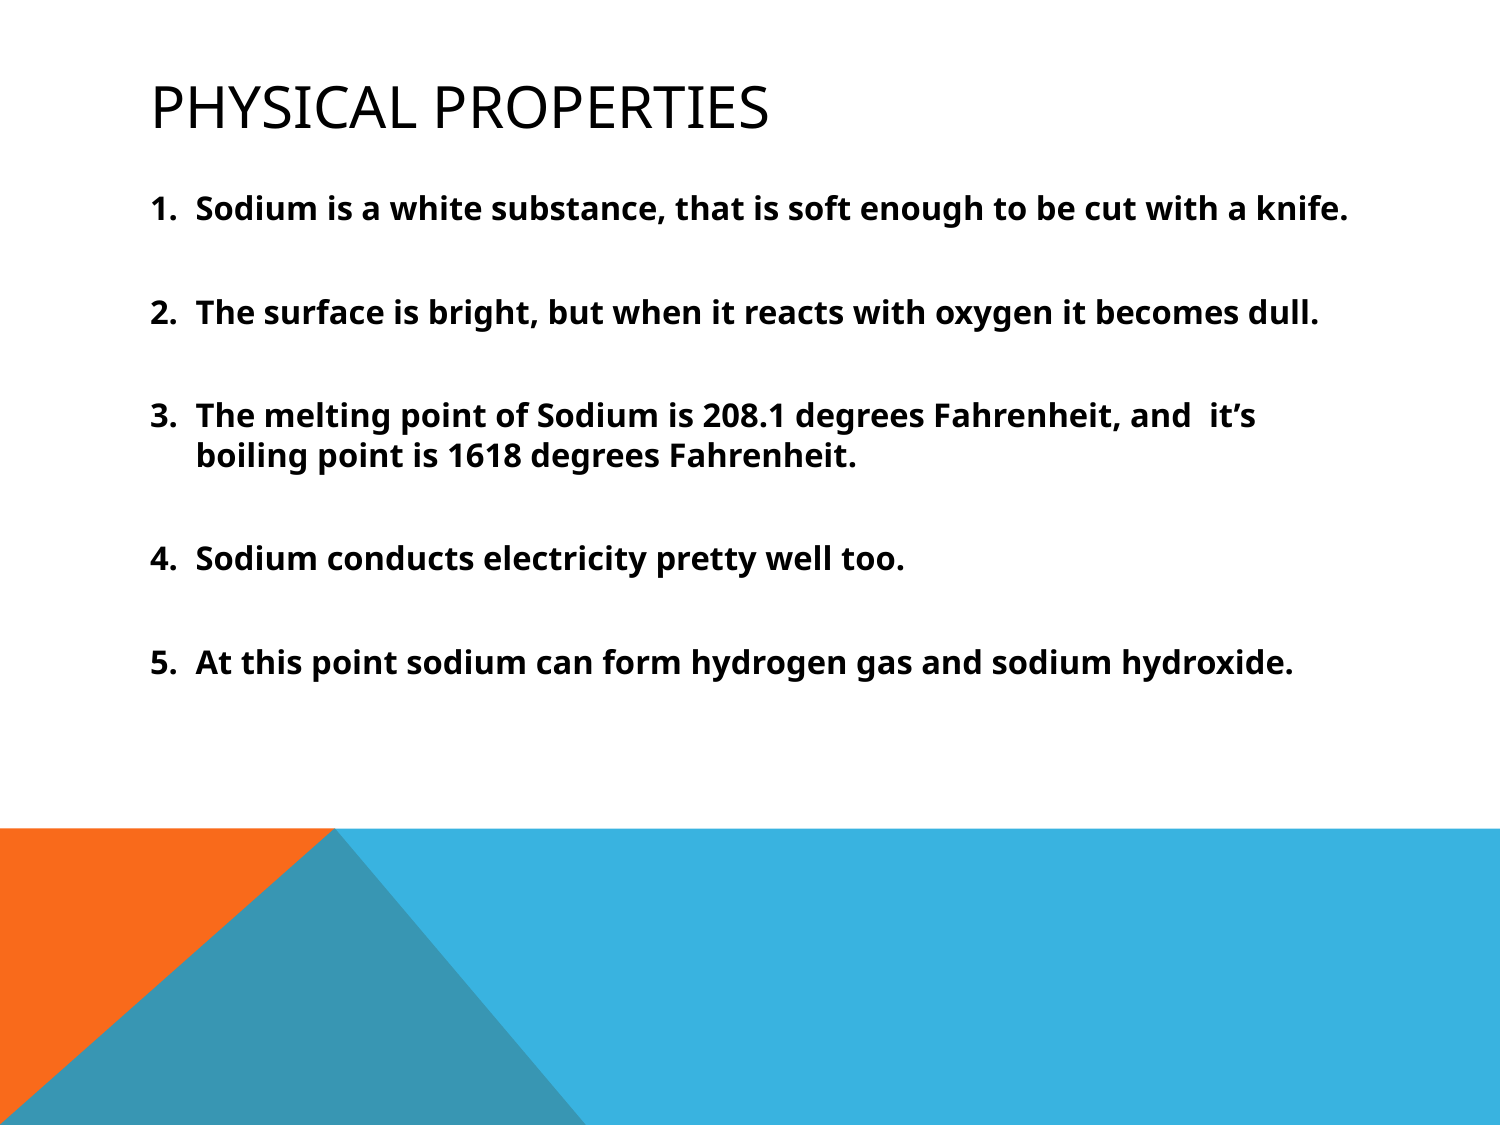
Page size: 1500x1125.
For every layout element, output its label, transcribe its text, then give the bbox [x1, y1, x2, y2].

title Physical properties [135, 60, 1369, 150]
list Sodium is a white substance, that is soft enough to be cut with a knife. The surface is bright, but when it reacts with oxygen it becomes dull. The melting point of Sodium is 208.1 degrees Fahrenheit, and it’s boiling point is 1618 degrees Fahrenheit. Sodium conducts electricity pretty well too. At this point sodium can form hydrogen gas and sodium hydroxide. [135, 180, 1369, 768]
